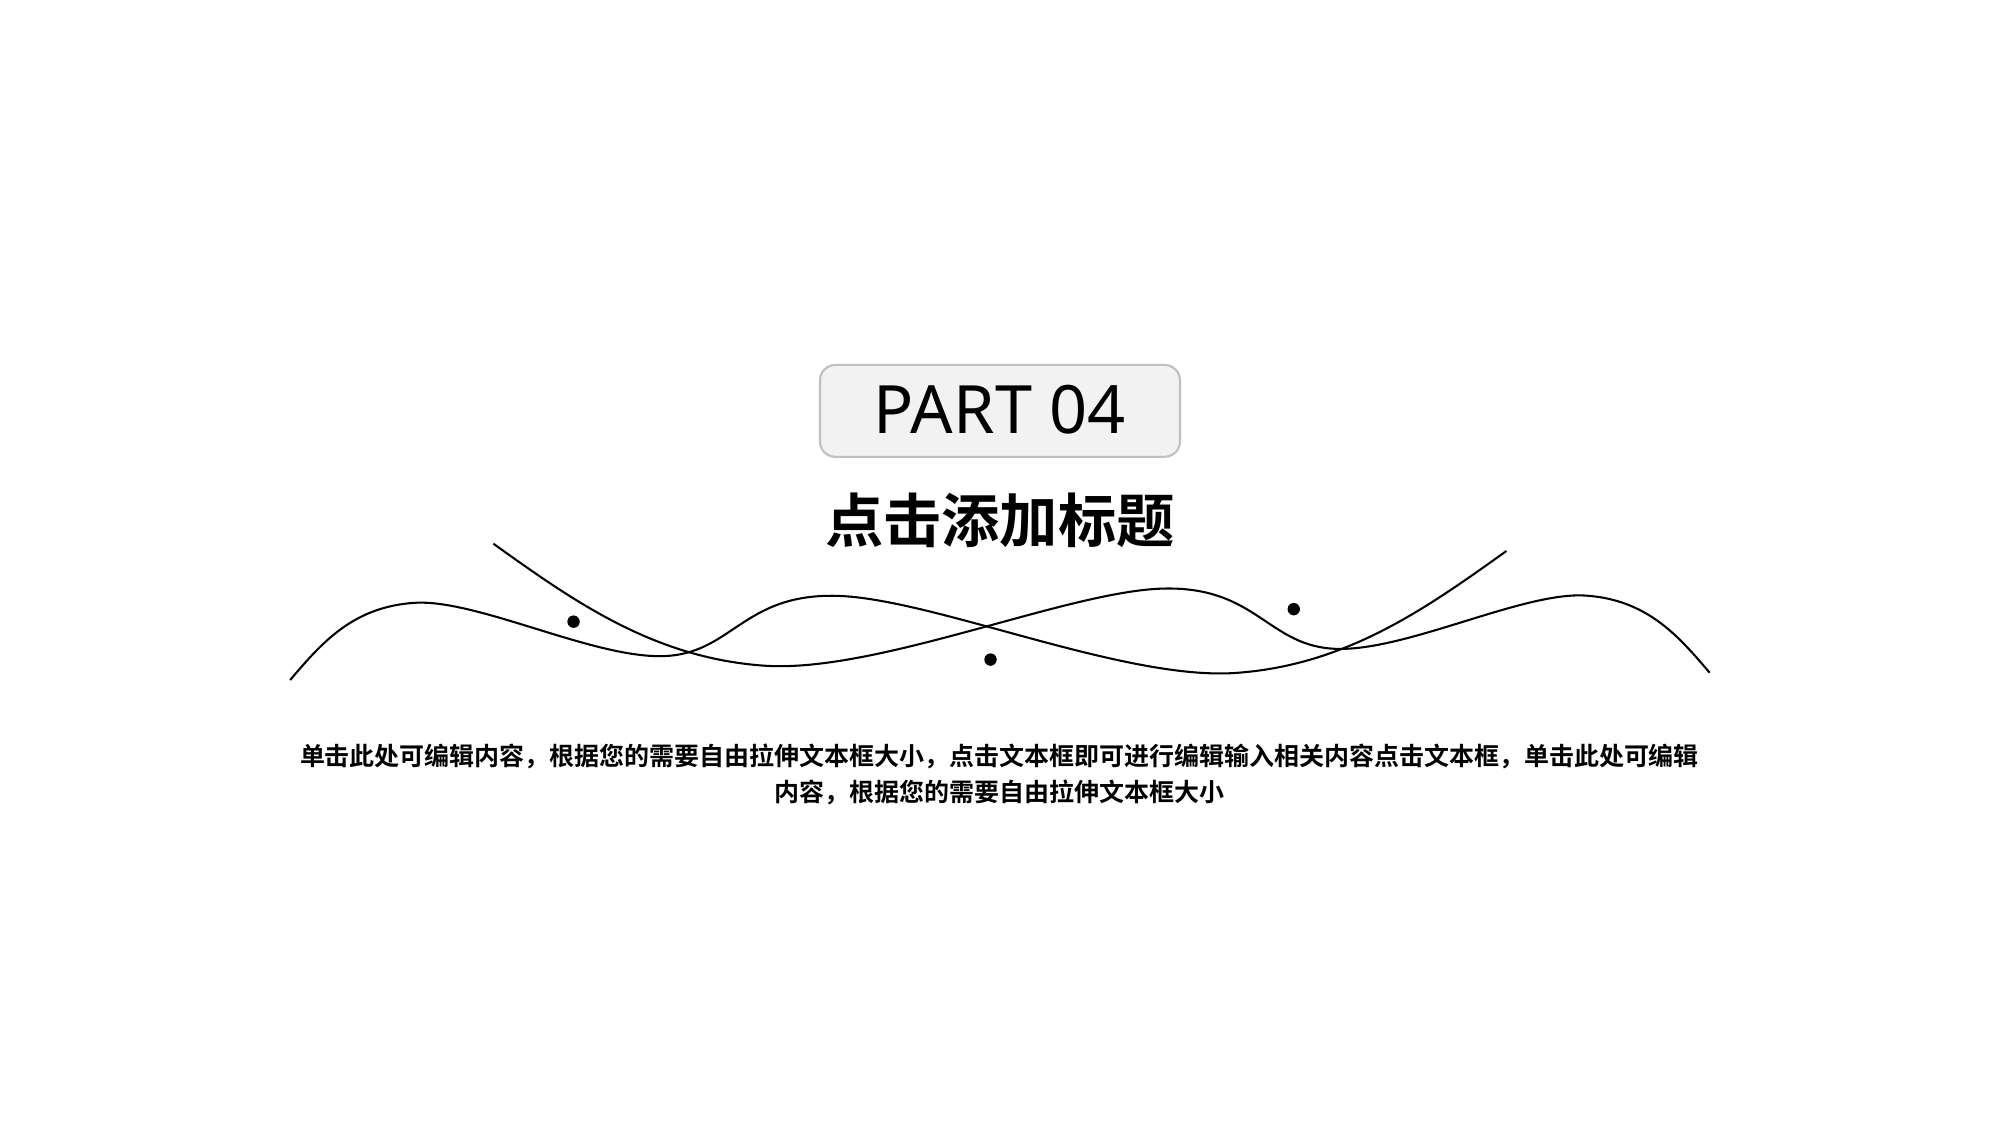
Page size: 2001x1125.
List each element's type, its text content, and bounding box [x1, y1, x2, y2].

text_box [290, 543, 1710, 680]
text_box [816, 359, 1184, 457]
text_box 点击添加标题 [713, 476, 1287, 543]
text_box 单击此处可编辑内容，根据您的需要自由拉伸文本框大小，点击文本框即可进行编辑输入相关内容点击文本框，单击此处可编辑内容，根据您的需要自由拉伸文本框大小 [283, 727, 1717, 815]
